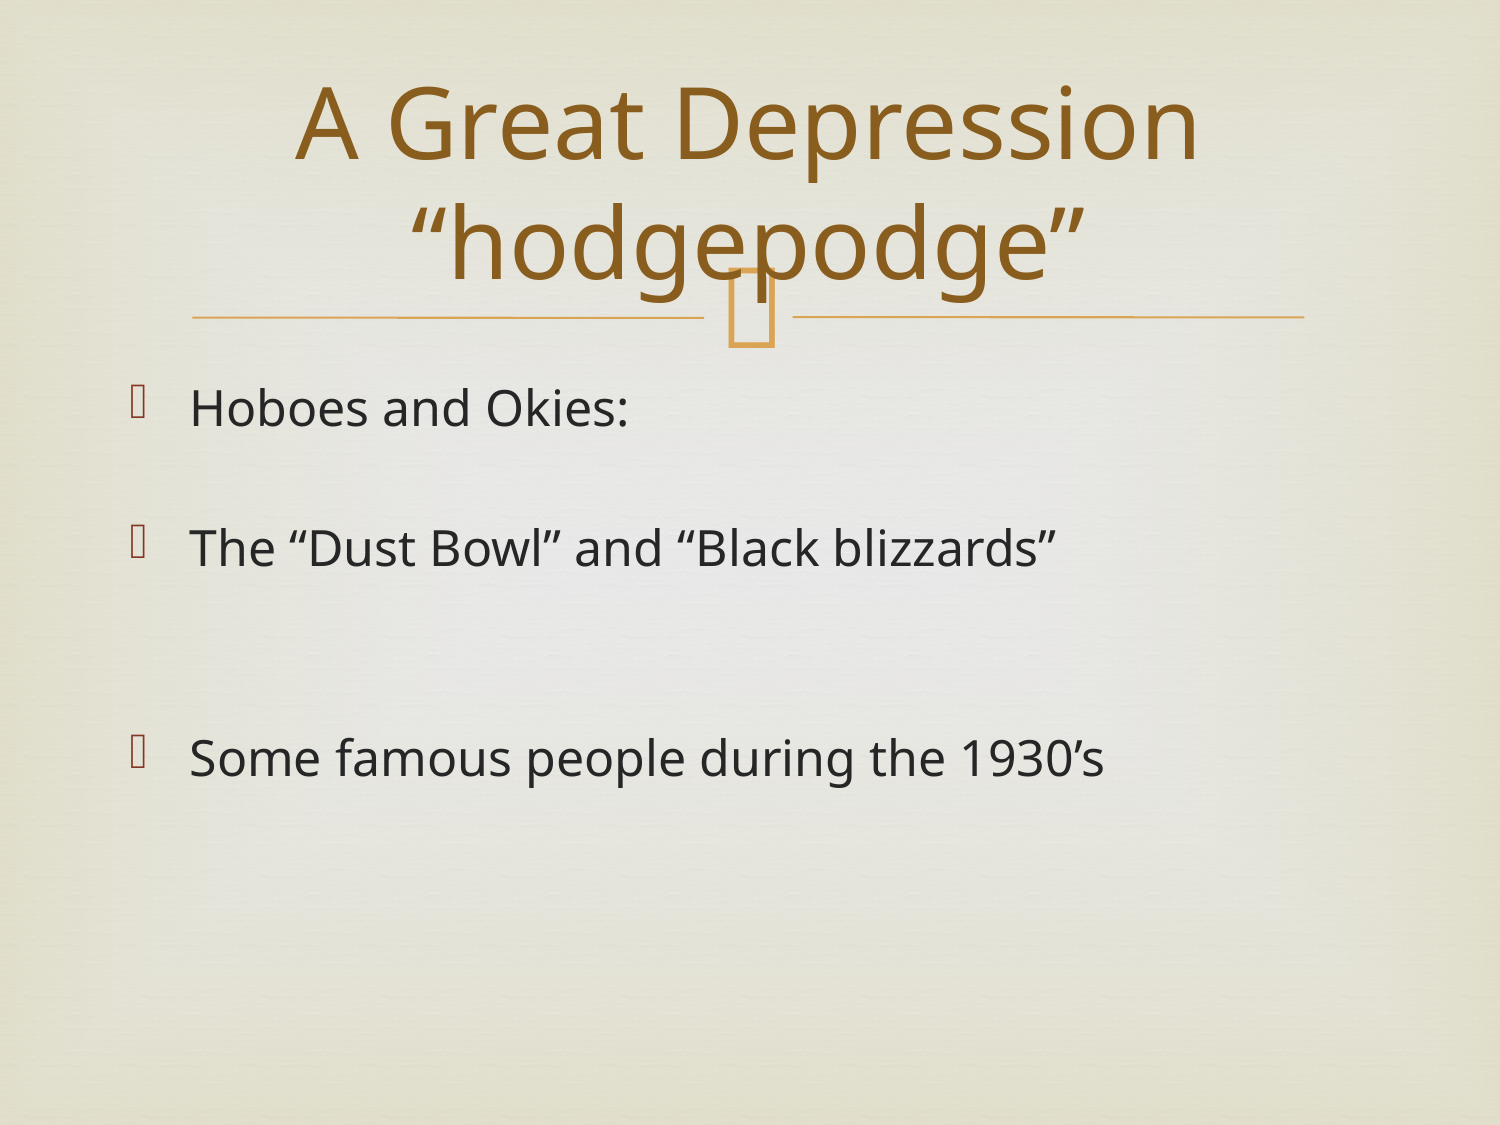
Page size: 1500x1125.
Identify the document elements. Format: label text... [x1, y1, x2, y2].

title A Great Depression “hodgepodge” [112, 93, 1386, 267]
list Hoboes and Okies: The “Dust Bowl” and “Black blizzards” Some famous people during the 1930’s [114, 368, 1386, 1005]
